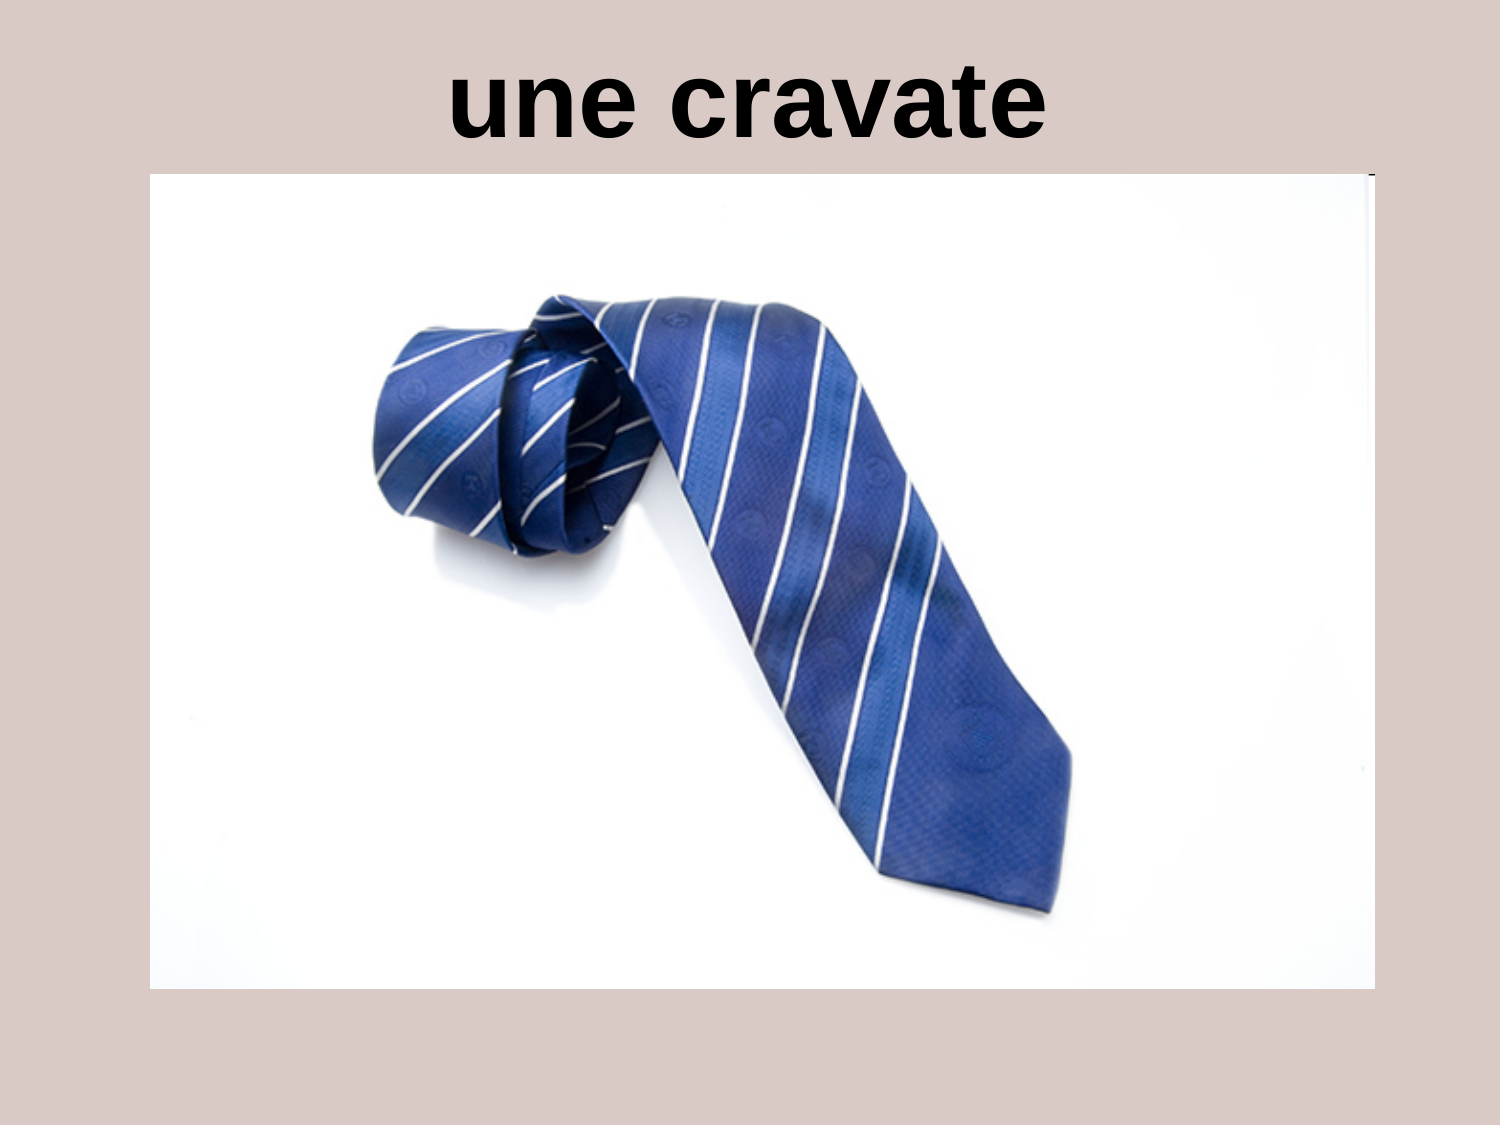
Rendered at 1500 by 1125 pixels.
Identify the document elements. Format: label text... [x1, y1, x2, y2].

title une cravate [87, 0, 1438, 188]
picture [149, 174, 1376, 989]
